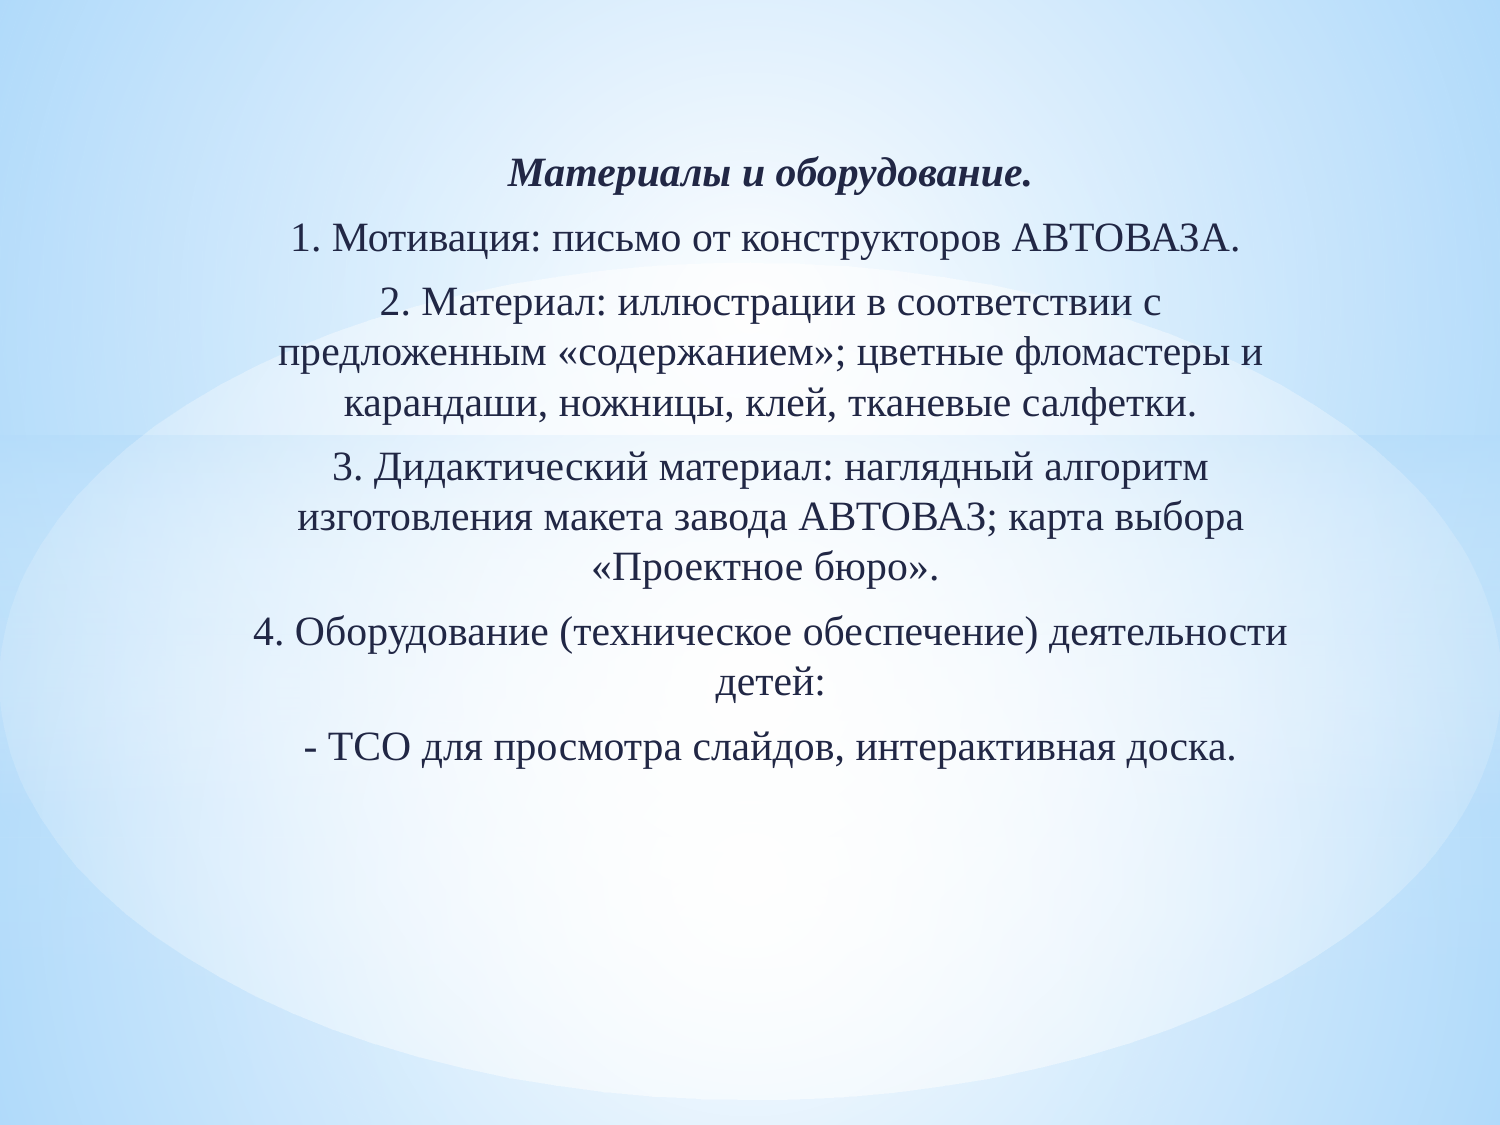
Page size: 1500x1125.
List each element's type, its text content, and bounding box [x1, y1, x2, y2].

list Материалы и оборудование. 1. Мотивация: письмо от конструкторов АВТОВАЗА. 2. Материал: иллюстрации в соответствии с предложенным «содержанием»; цветные фломастеры и карандаши, ножницы, клей, тканевые салфетки. 3. Дидактический материал: наглядный алгоритм изготовления макета завода АВТОВАЗ; карта выбора «Проектное бюро». 4. Оборудование (техническое обеспечение) деятельности детей: - ТСО для просмотра слайдов, интерактивная доска. [230, 137, 1312, 893]
